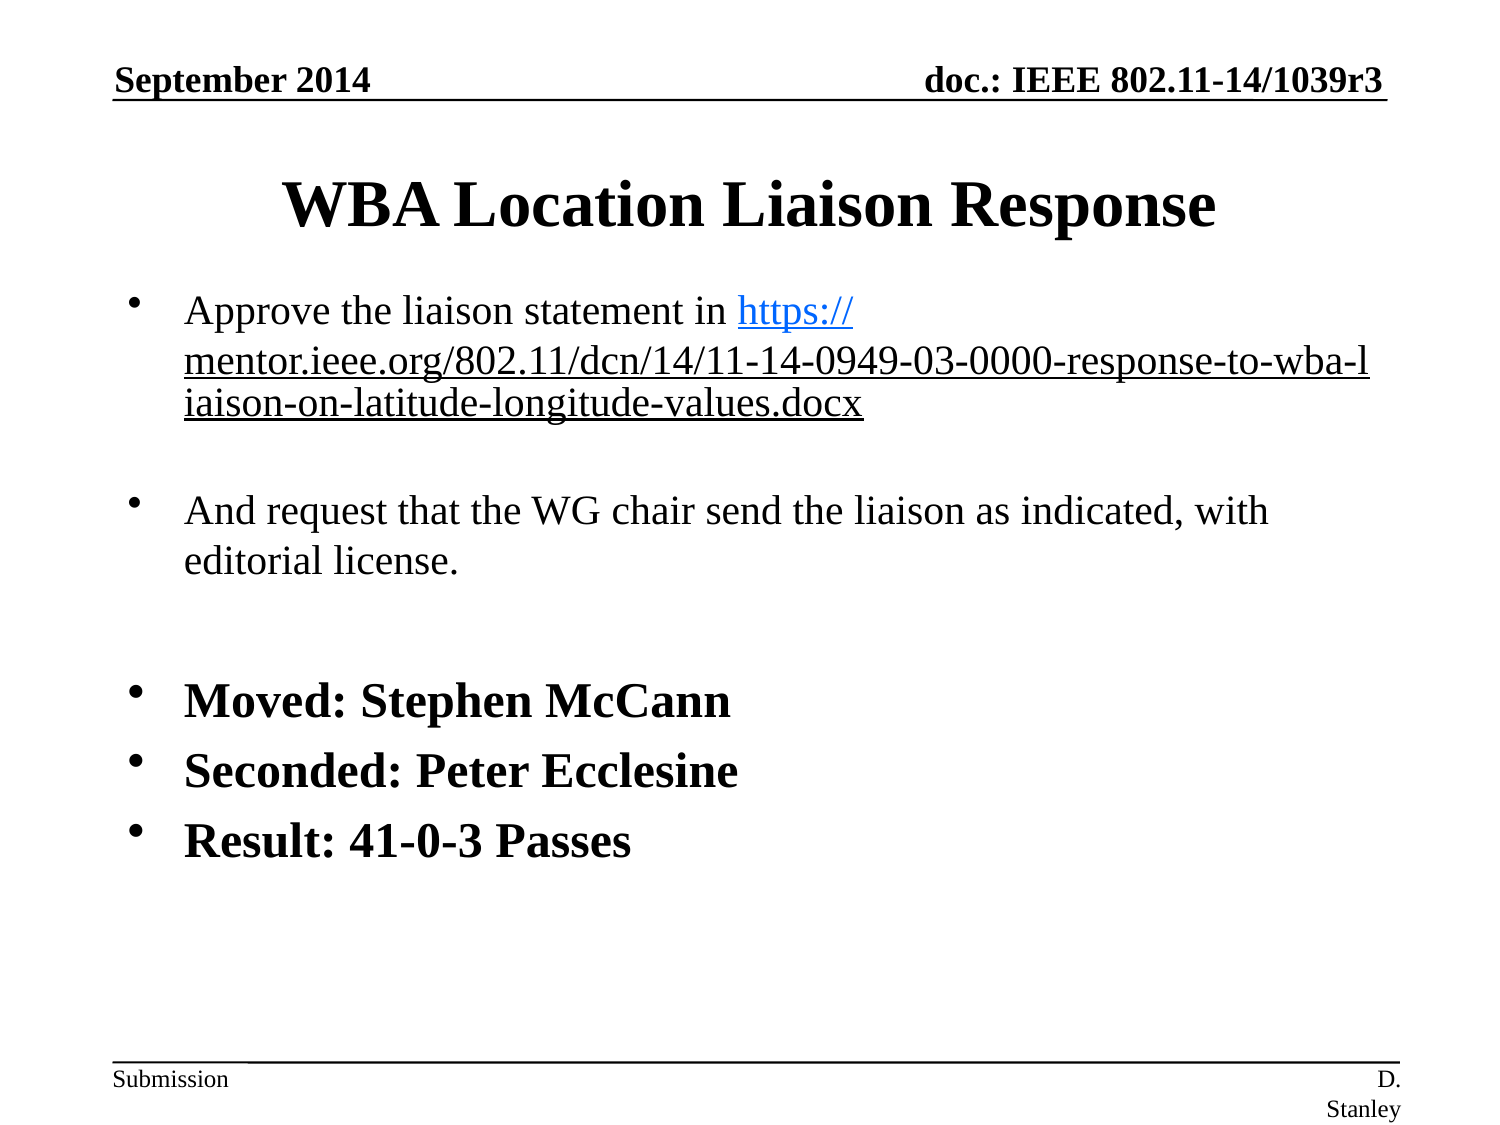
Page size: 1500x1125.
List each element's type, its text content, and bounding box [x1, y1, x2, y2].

title WBA Location Liaison Response [112, 112, 1388, 275]
footer D. Stanley Aruba Networks [1324, 1061, 1402, 1093]
list Approve the liaison statement in https://mentor.ieee.org/802.11/dcn/14/11-14-0949-03-0000-response-to-wba-liaison-on-latitude-longitude-values.docx And request that the WG chair send the liaison as indicated, with editorial license. Moved: Stephen McCann Seconded: Peter Ecclesine Result: 41-0-3 Passes [112, 275, 1388, 975]
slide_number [114, 54, 374, 101]
